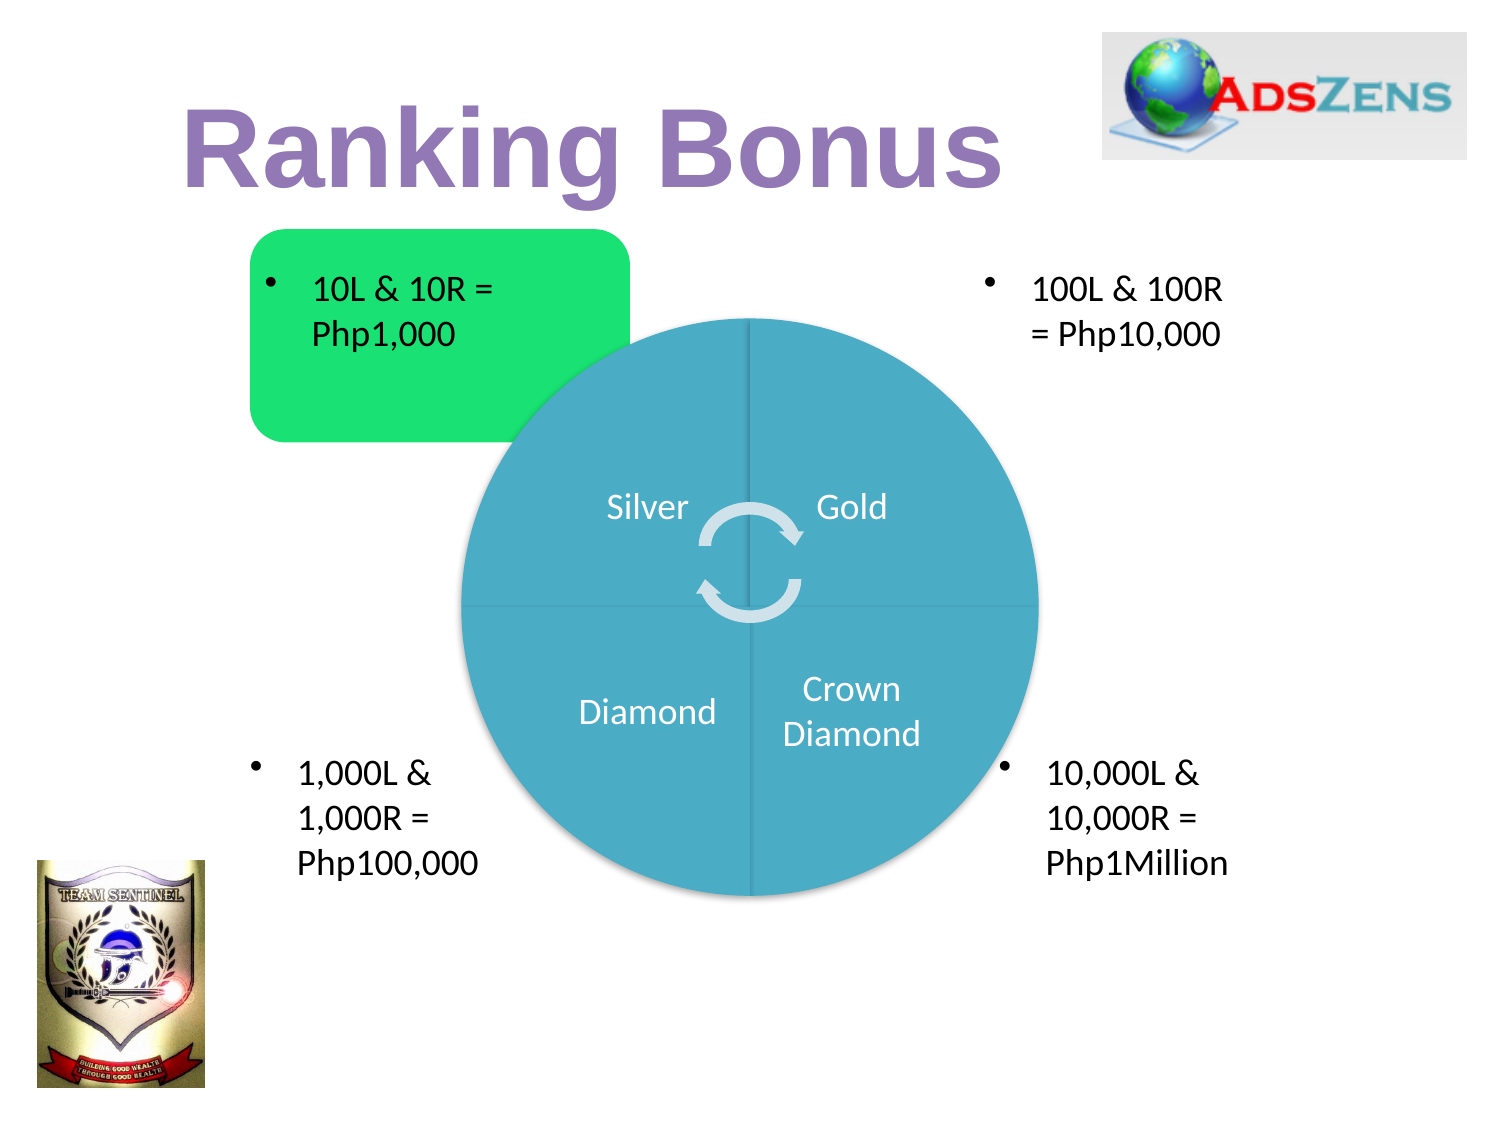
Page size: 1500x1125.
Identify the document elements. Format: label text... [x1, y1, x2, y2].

text_box Ranking Bonus [165, 67, 1416, 218]
picture [1101, 32, 1467, 160]
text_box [249, 228, 1251, 897]
picture [37, 860, 205, 1089]
